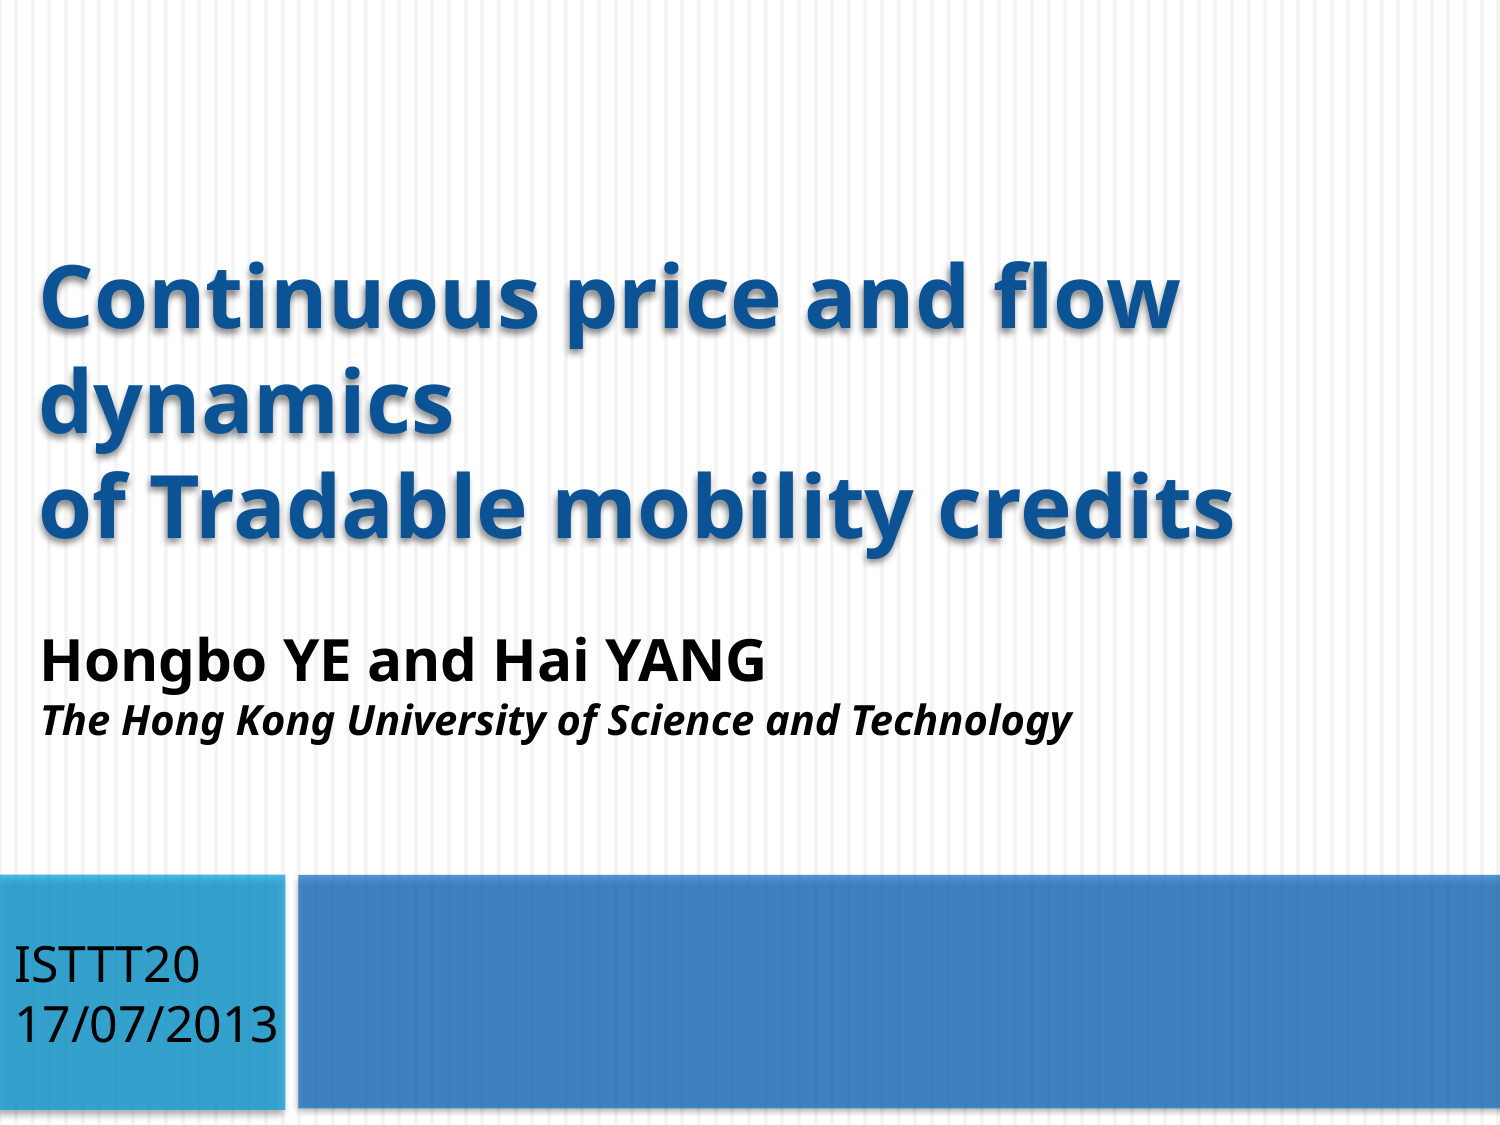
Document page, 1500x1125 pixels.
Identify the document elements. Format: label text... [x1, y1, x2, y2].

title Continuous price and flow dynamics of Tradable mobility credits [20, 230, 1478, 554]
text_box ISTTT20 17/07/2013 [0, 924, 294, 1060]
text_box Hongbo YE and Hai YANG The Hong Kong University of Science and Technology [24, 616, 1475, 751]
